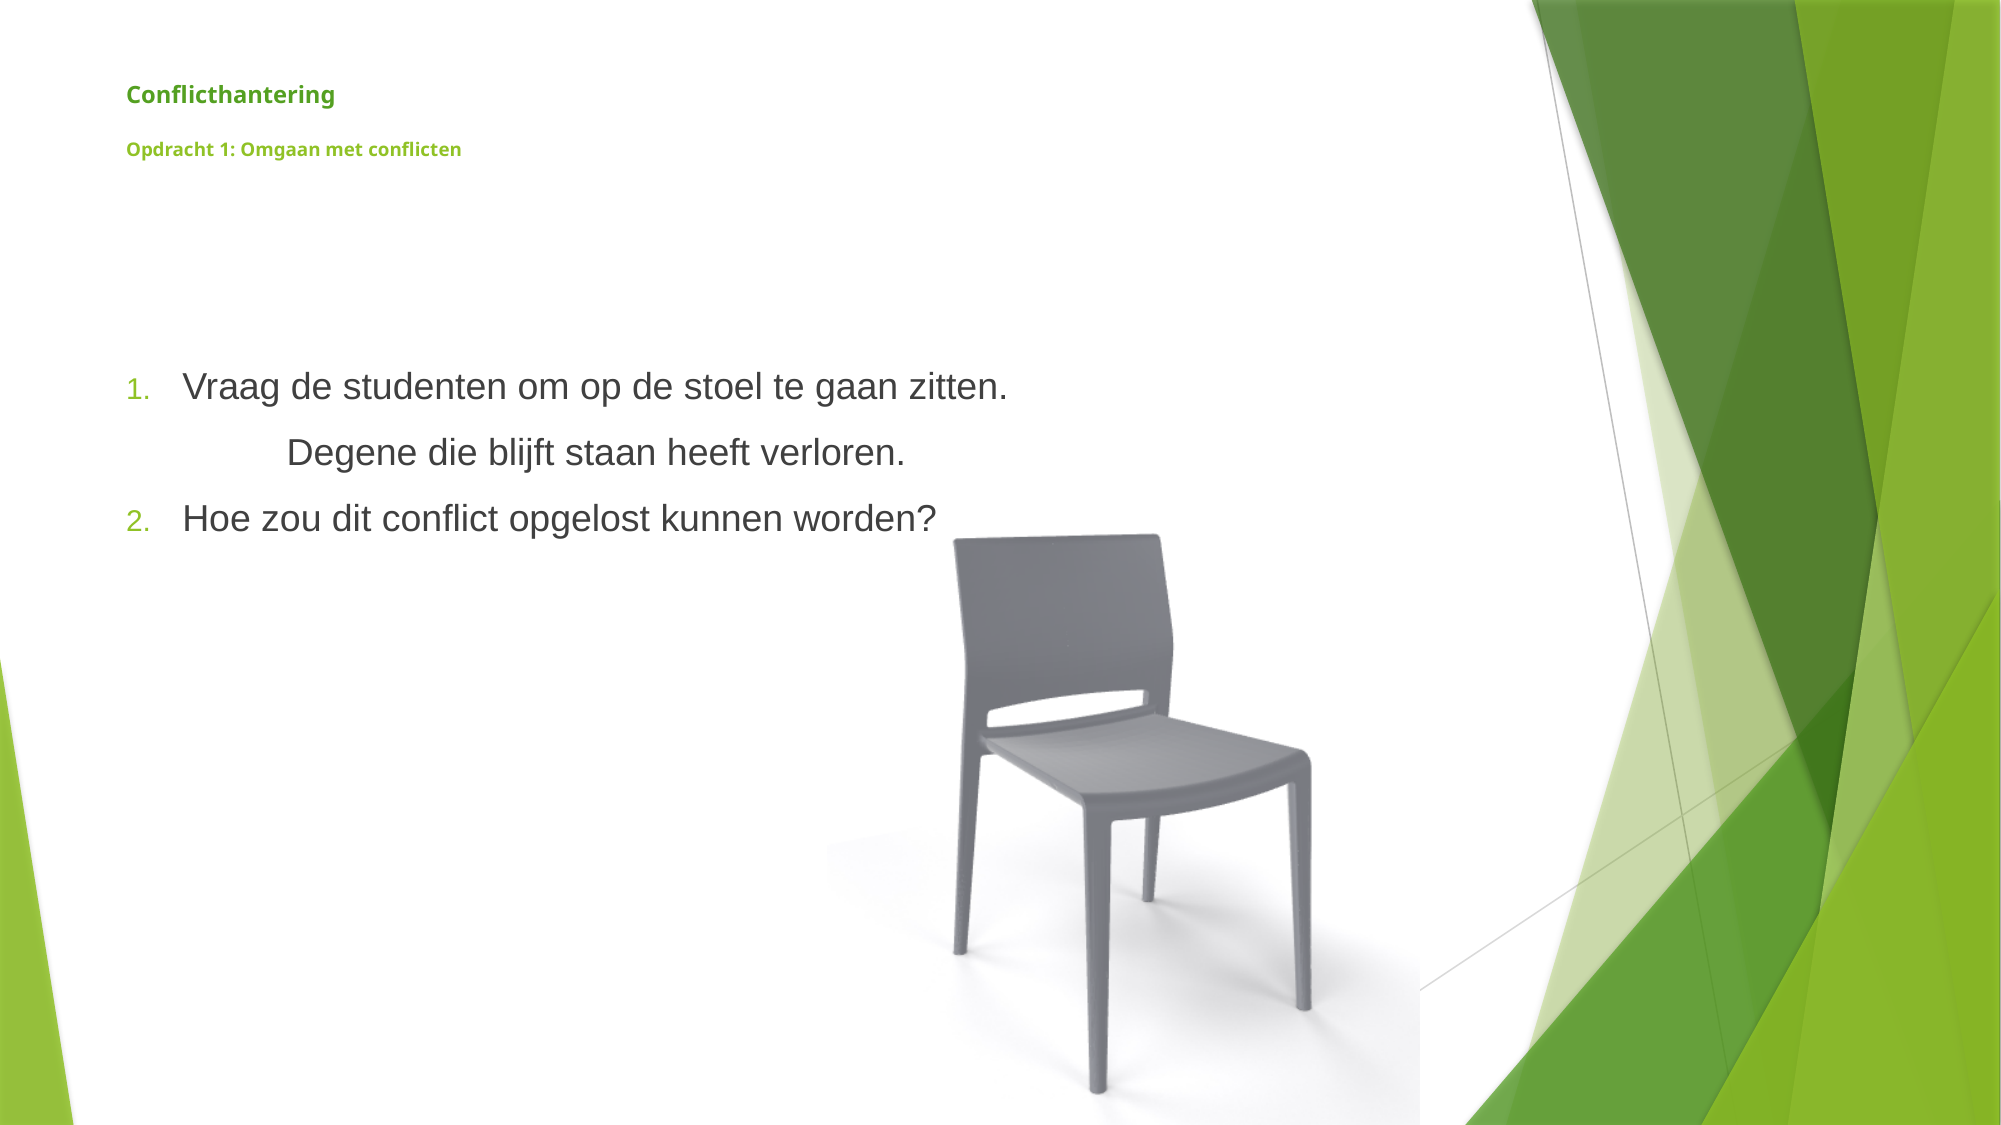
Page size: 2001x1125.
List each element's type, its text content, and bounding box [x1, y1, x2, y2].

picture [827, 532, 1421, 1125]
title Conflicthantering Opdracht 1: Omgaan met conflicten [111, 72, 1522, 224]
list Vraag de studenten om op de stoel te gaan zitten. Degene die blijft staan heeft verloren. Hoe zou dit conflict opgelost kunnen worden? [111, 354, 1522, 992]
